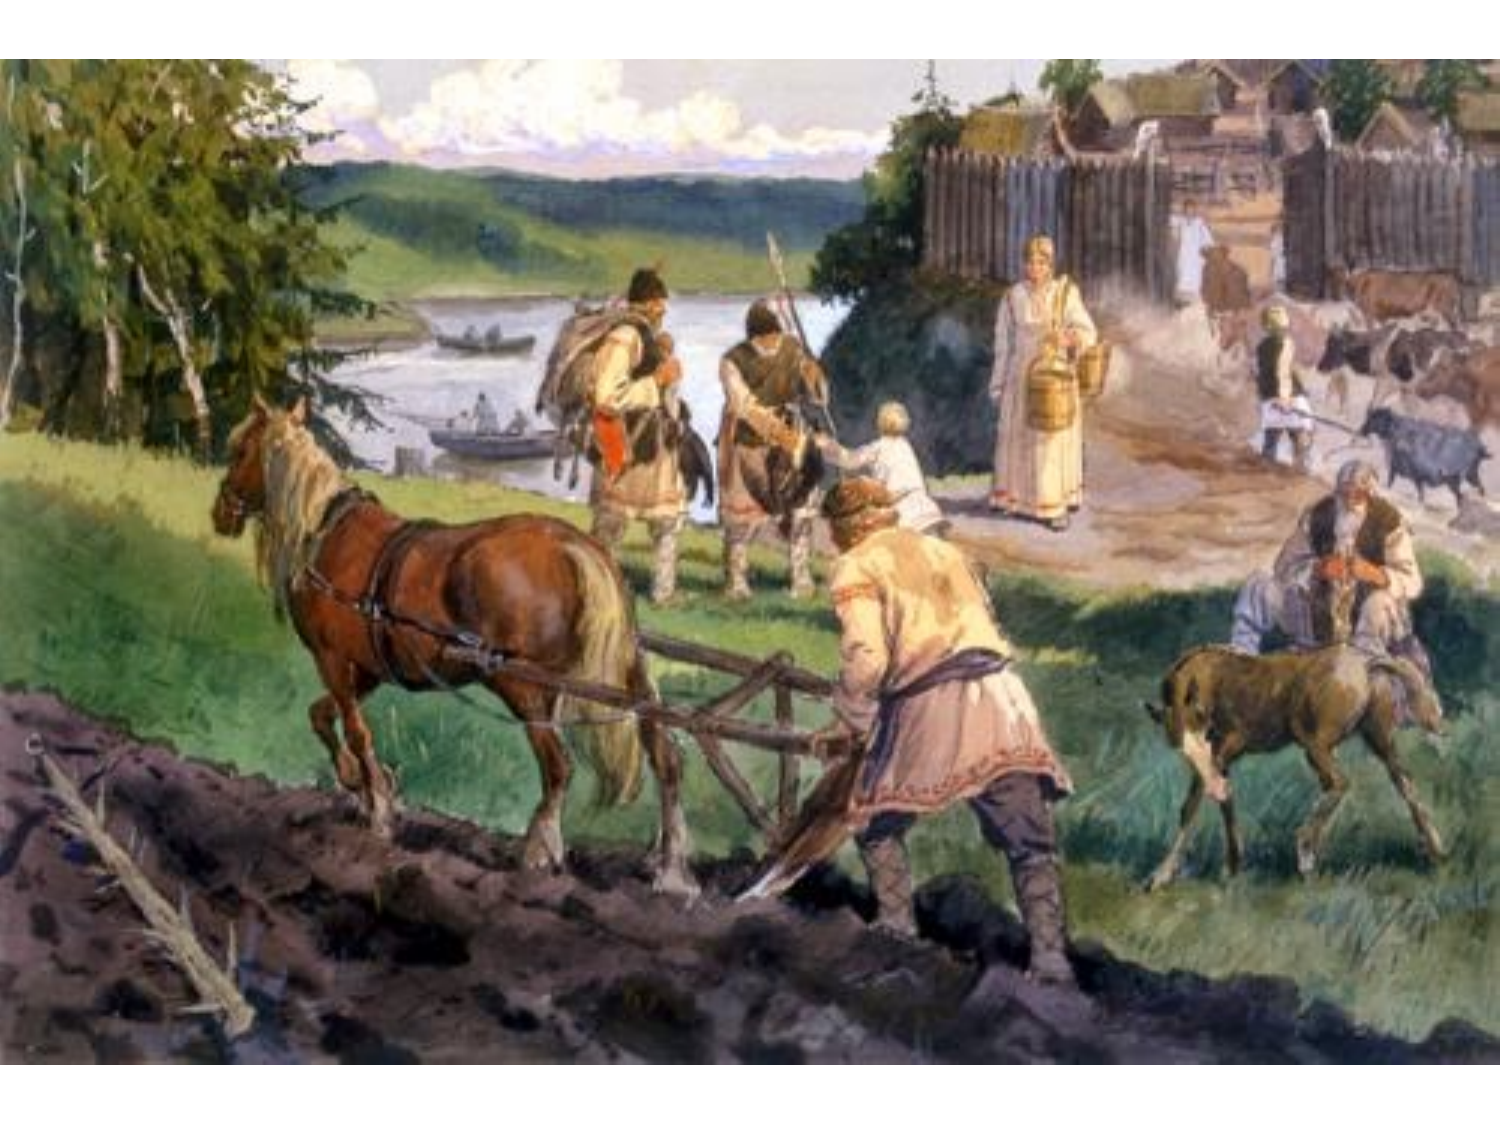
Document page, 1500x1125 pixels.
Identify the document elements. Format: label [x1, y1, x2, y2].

picture [0, 59, 1500, 1066]
